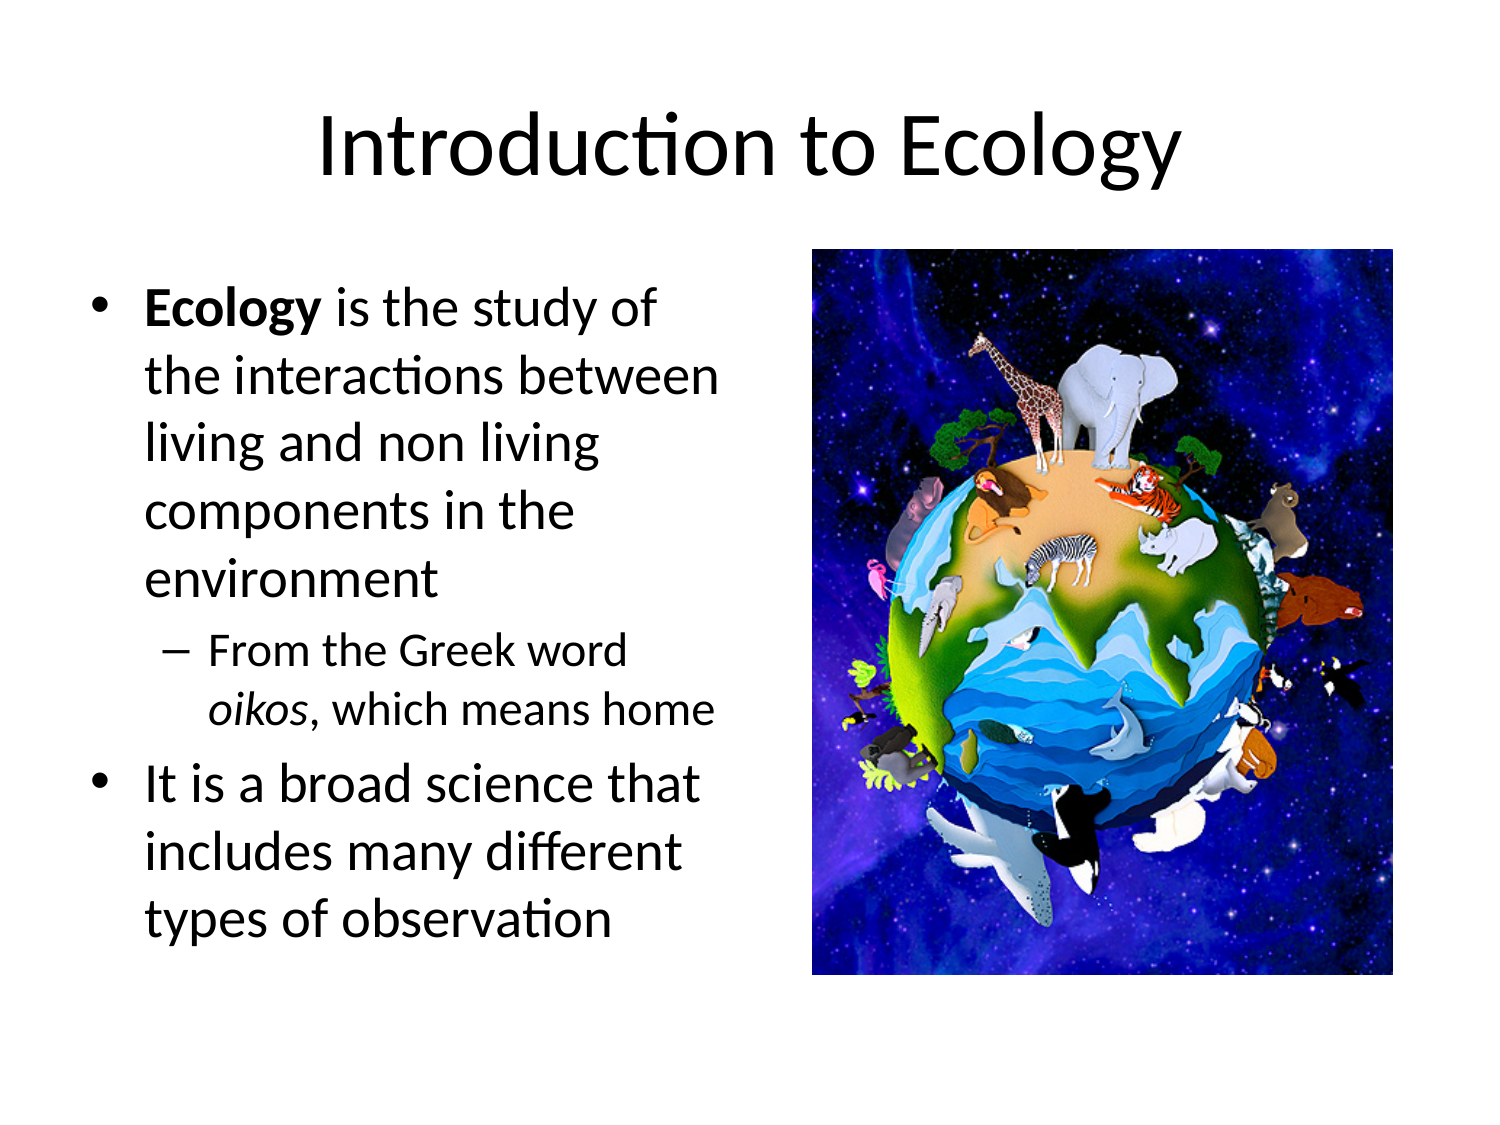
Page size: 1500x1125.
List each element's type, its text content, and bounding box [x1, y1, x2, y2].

list Ecology is the study of the interactions between living and non living components in the environment From the Greek word oikos, which means home It is a broad science that includes many different types of observation [75, 262, 738, 1005]
picture [812, 249, 1393, 976]
title Introduction to Ecology [75, 45, 1425, 233]
